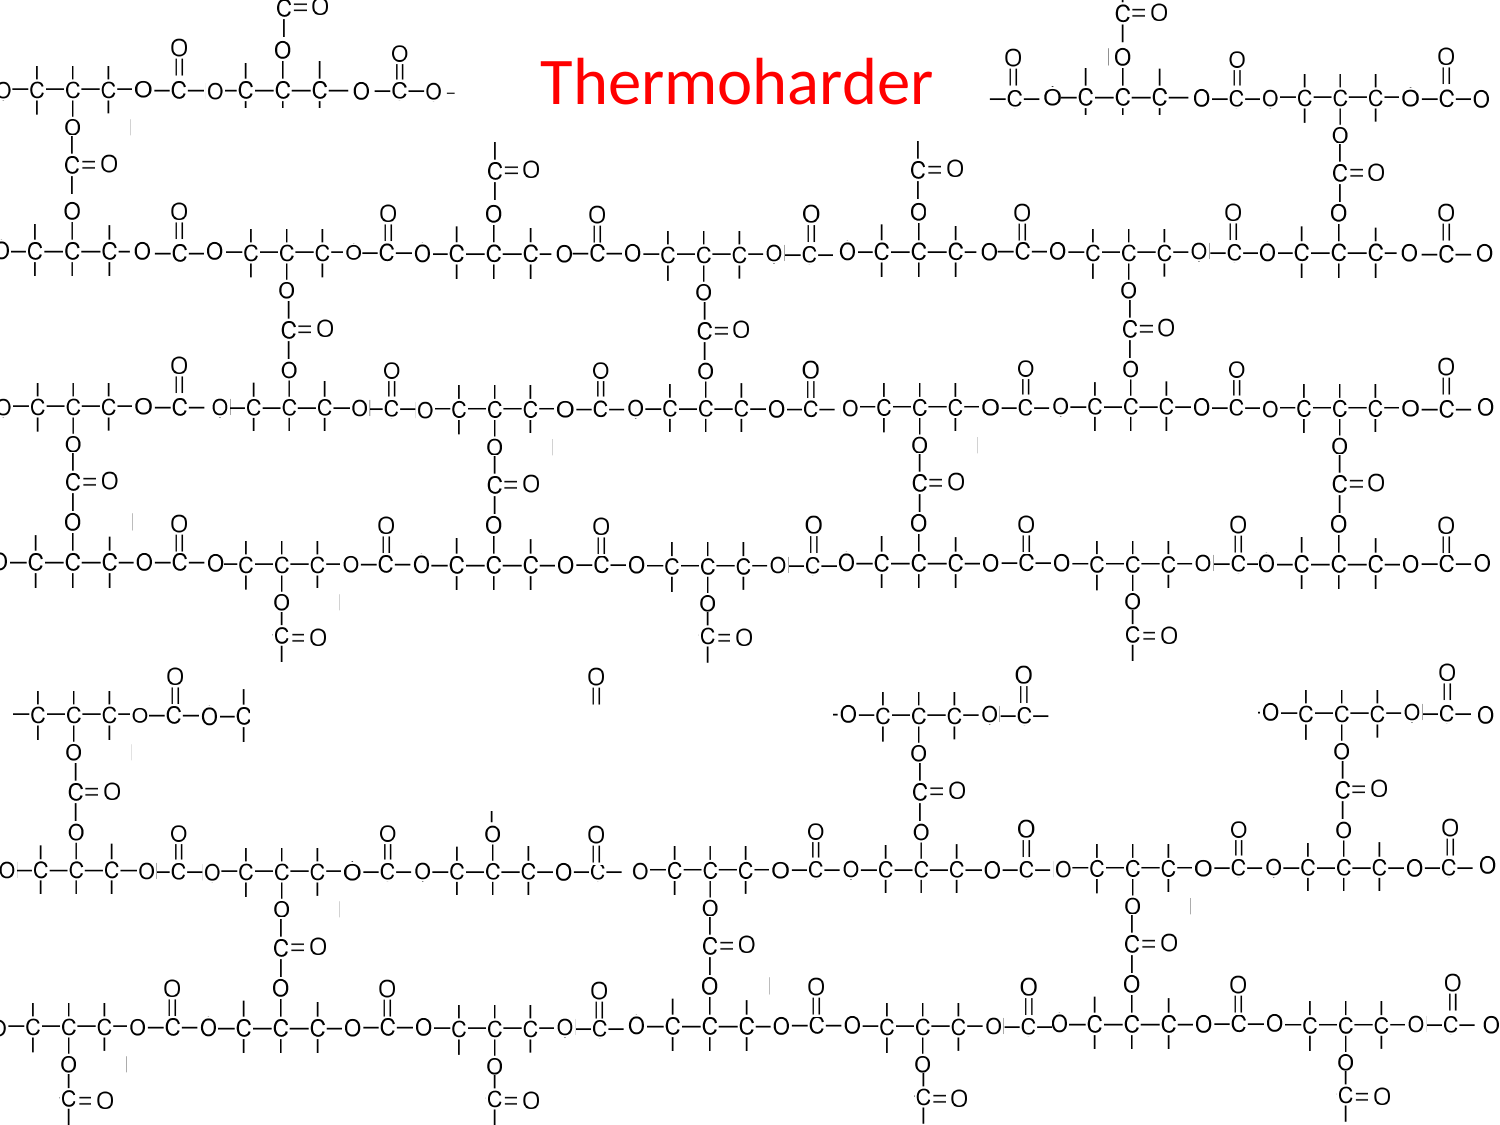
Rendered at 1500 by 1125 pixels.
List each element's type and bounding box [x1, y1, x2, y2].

text_box [0, 0, 1500, 1125]
